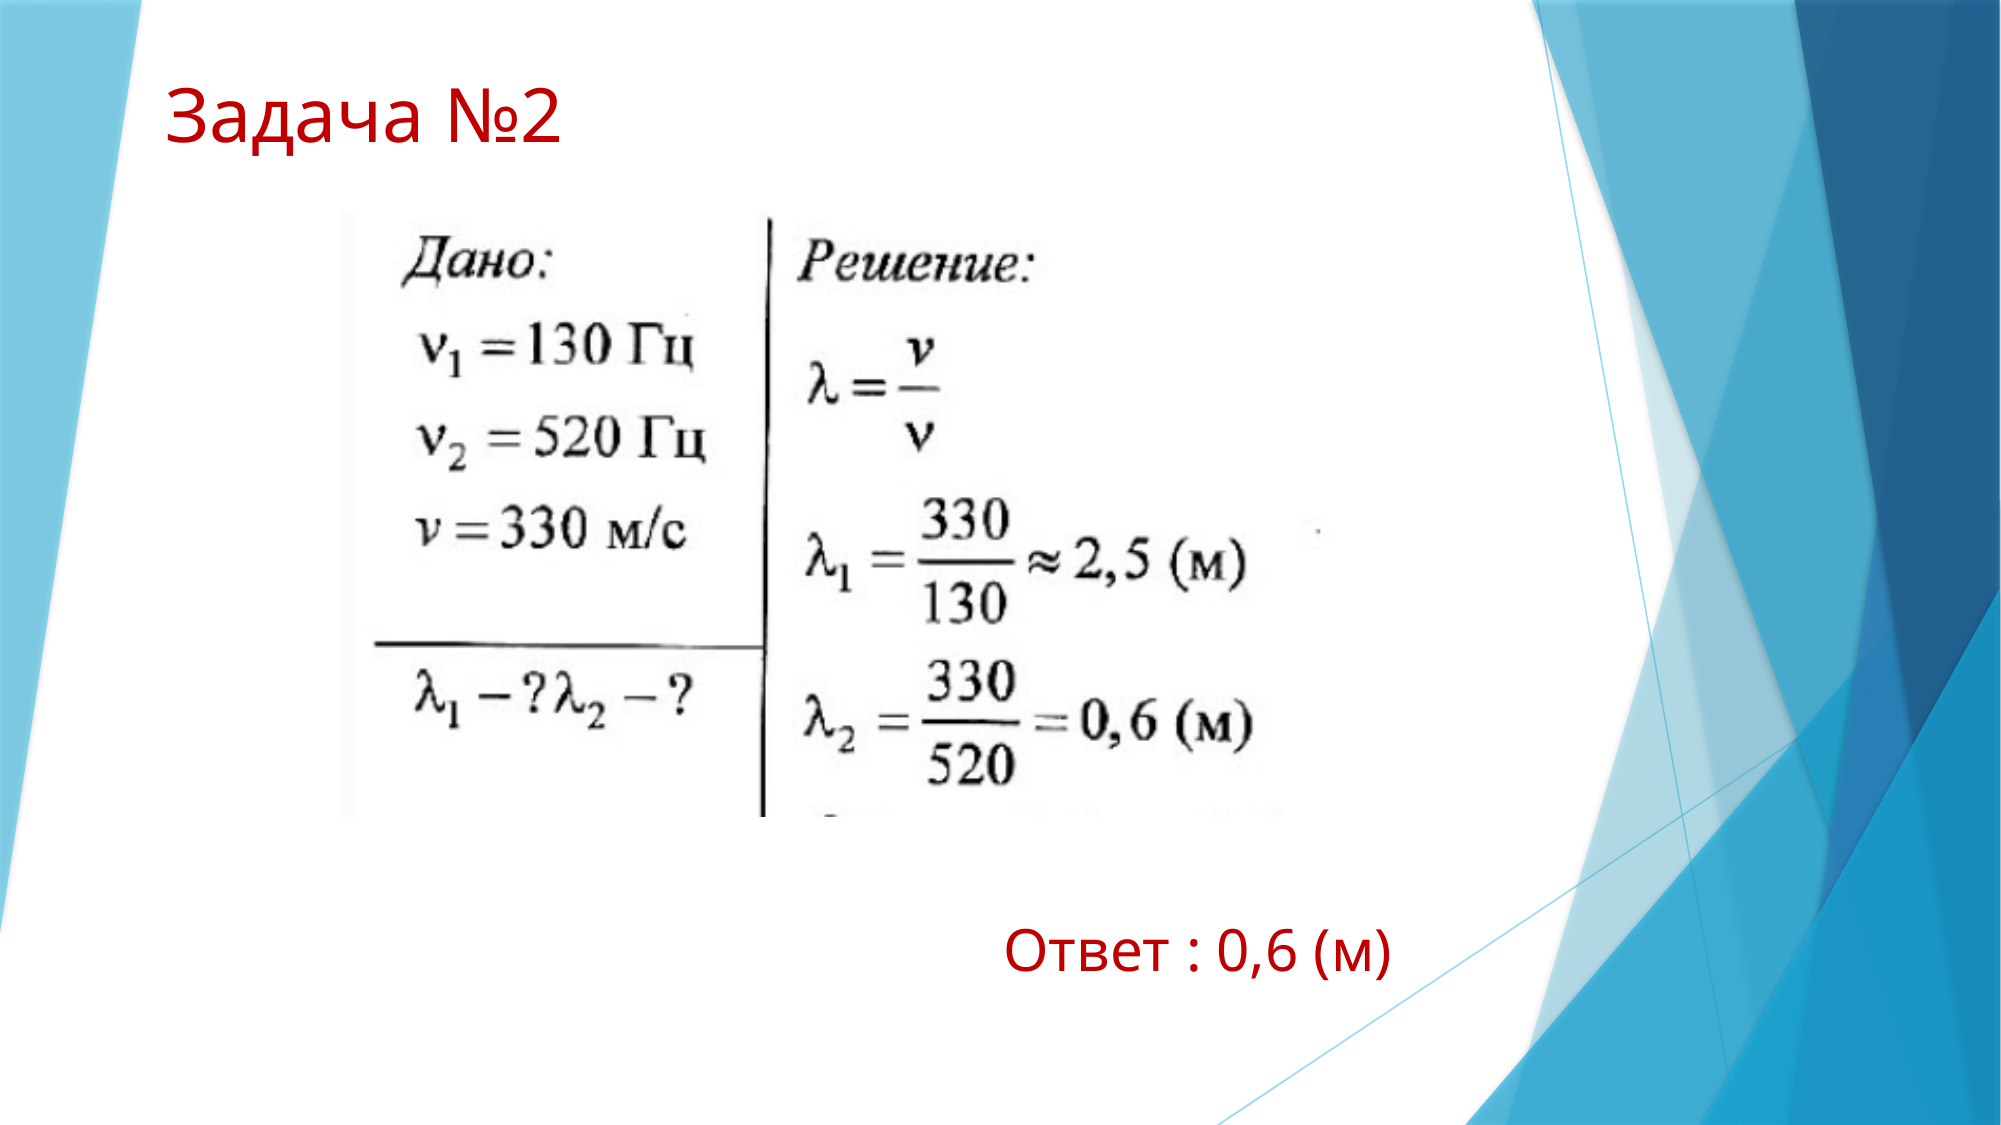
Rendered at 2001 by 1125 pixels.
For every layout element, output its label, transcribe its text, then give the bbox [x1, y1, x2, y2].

picture [339, 210, 1368, 817]
title Задача №2 [0, 39, 579, 166]
subtitle Ответ : 0,6 (м) [133, 905, 1408, 1086]
